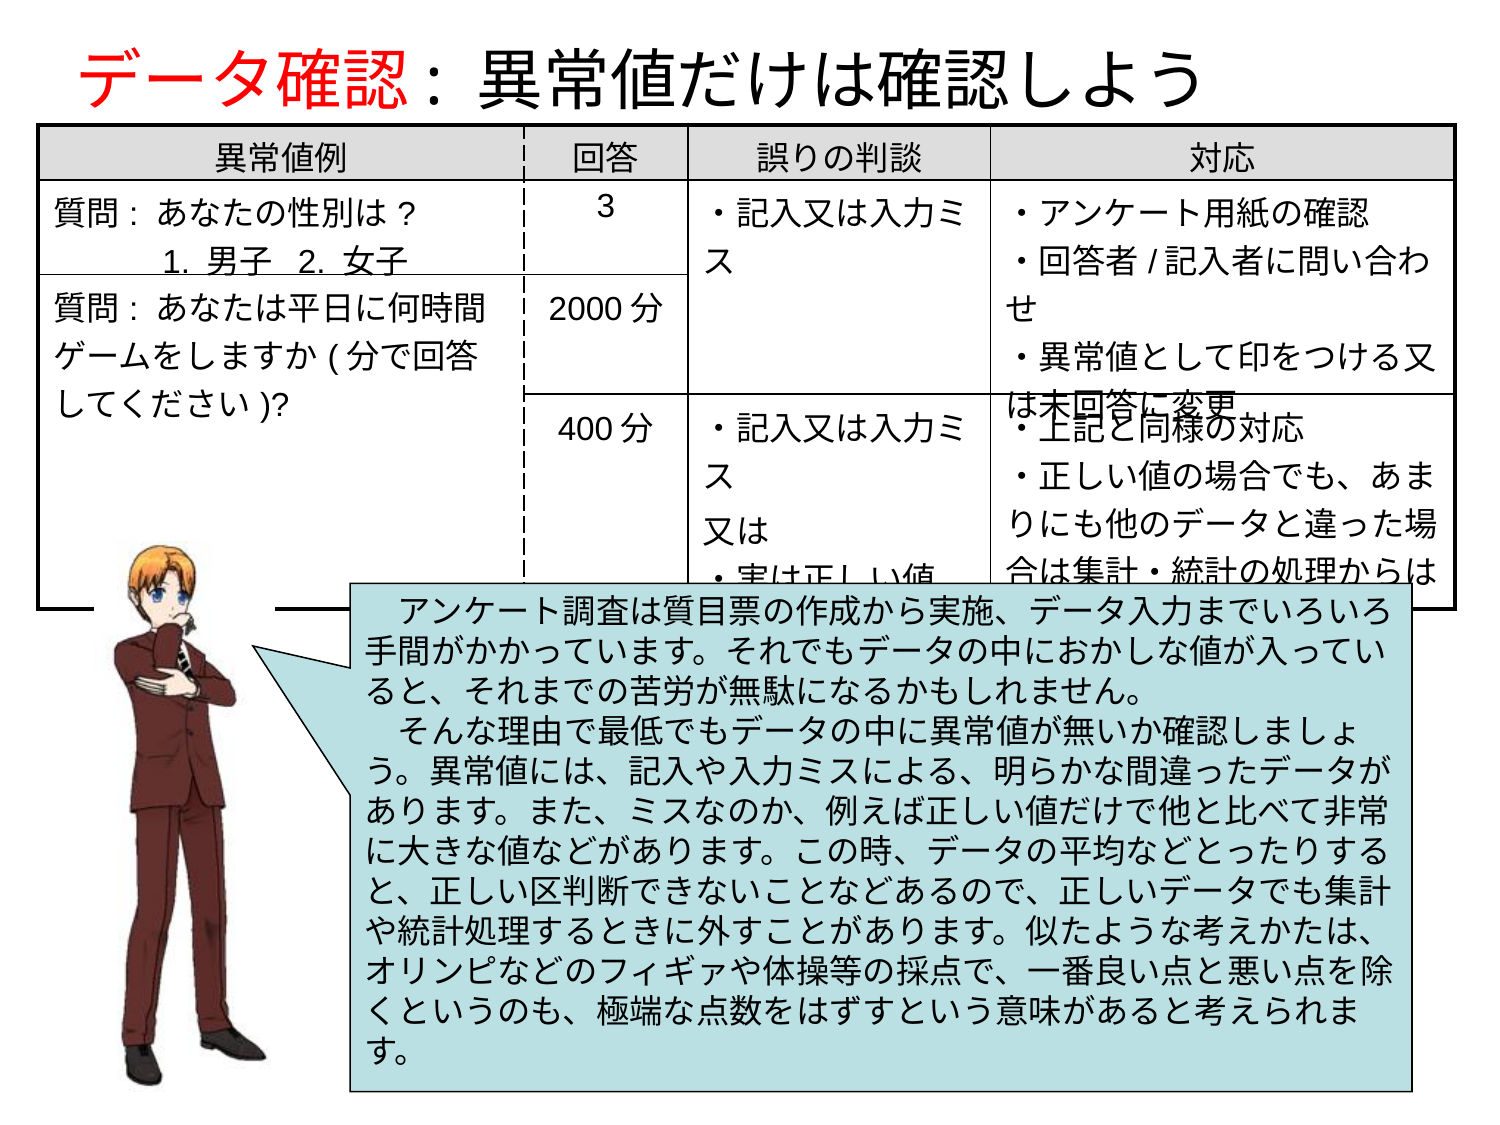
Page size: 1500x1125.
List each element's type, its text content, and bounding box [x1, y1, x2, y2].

table_cell ・記入又は入力ミス 又は ・実は正しい値 [689, 395, 990, 583]
picture [94, 541, 275, 1092]
slide_number 9 [1074, 1024, 1425, 1103]
table_cell ・上記と同様の対応 ・正しい値の場合でも、あまりにも他のデータと違った場合は集計・統計の処理からは外す [991, 395, 1453, 607]
table_cell 2000分 [524, 275, 687, 393]
table_cell 質問: あなたは平日に何時間ゲームをしますか(分で回答してください)? [40, 275, 524, 607]
text_box アンケート調査は質目票の作成から実施、データ入力までいろいろ手間がかかっています。それでもデータの中におかしな値が入っていると、それまでの苦労が無駄になるかもしれません。 そんな理由で最低でもデータの中に異常値が無いか確認しましょう。異常値には、記入や入力ミスによる、明らかな間違ったデータがあります。また、ミスなのか、例えば正しい値だけで他と比べて非常に大きな値などがあります。この時、データの平均などとったりすると、正しい区判断できないことなどあるので、正しいデータでも集計や統計処理するときに外すことがあります。似たような考えかたは、オリンピなどのフィギァや体操等の採点で、一番良い点と悪い点を除くというのも、極端な点数をはずすという意味があると考えられます。 [275, 583, 1413, 1092]
table_header 誤りの判談 [689, 127, 990, 179]
table_cell 質問: あなたの性別は? 1. 男子 2. 女子 [40, 181, 524, 274]
table_header 異常値例 [40, 127, 524, 179]
table_header 回答 [524, 127, 687, 179]
table_cell ・記入又は入力ミス [689, 181, 990, 393]
table_cell 3 [524, 181, 687, 274]
table_header 対応 [991, 127, 1453, 179]
text_box データ確認: 異常値だけは確認しよう [60, 30, 1323, 123]
table_cell 400分 [524, 395, 687, 583]
table_cell ・アンケート用紙の確認 ・回答者/記入者に問い合わせ ・異常値として印をつける又は未回答に変更 [991, 181, 1453, 393]
